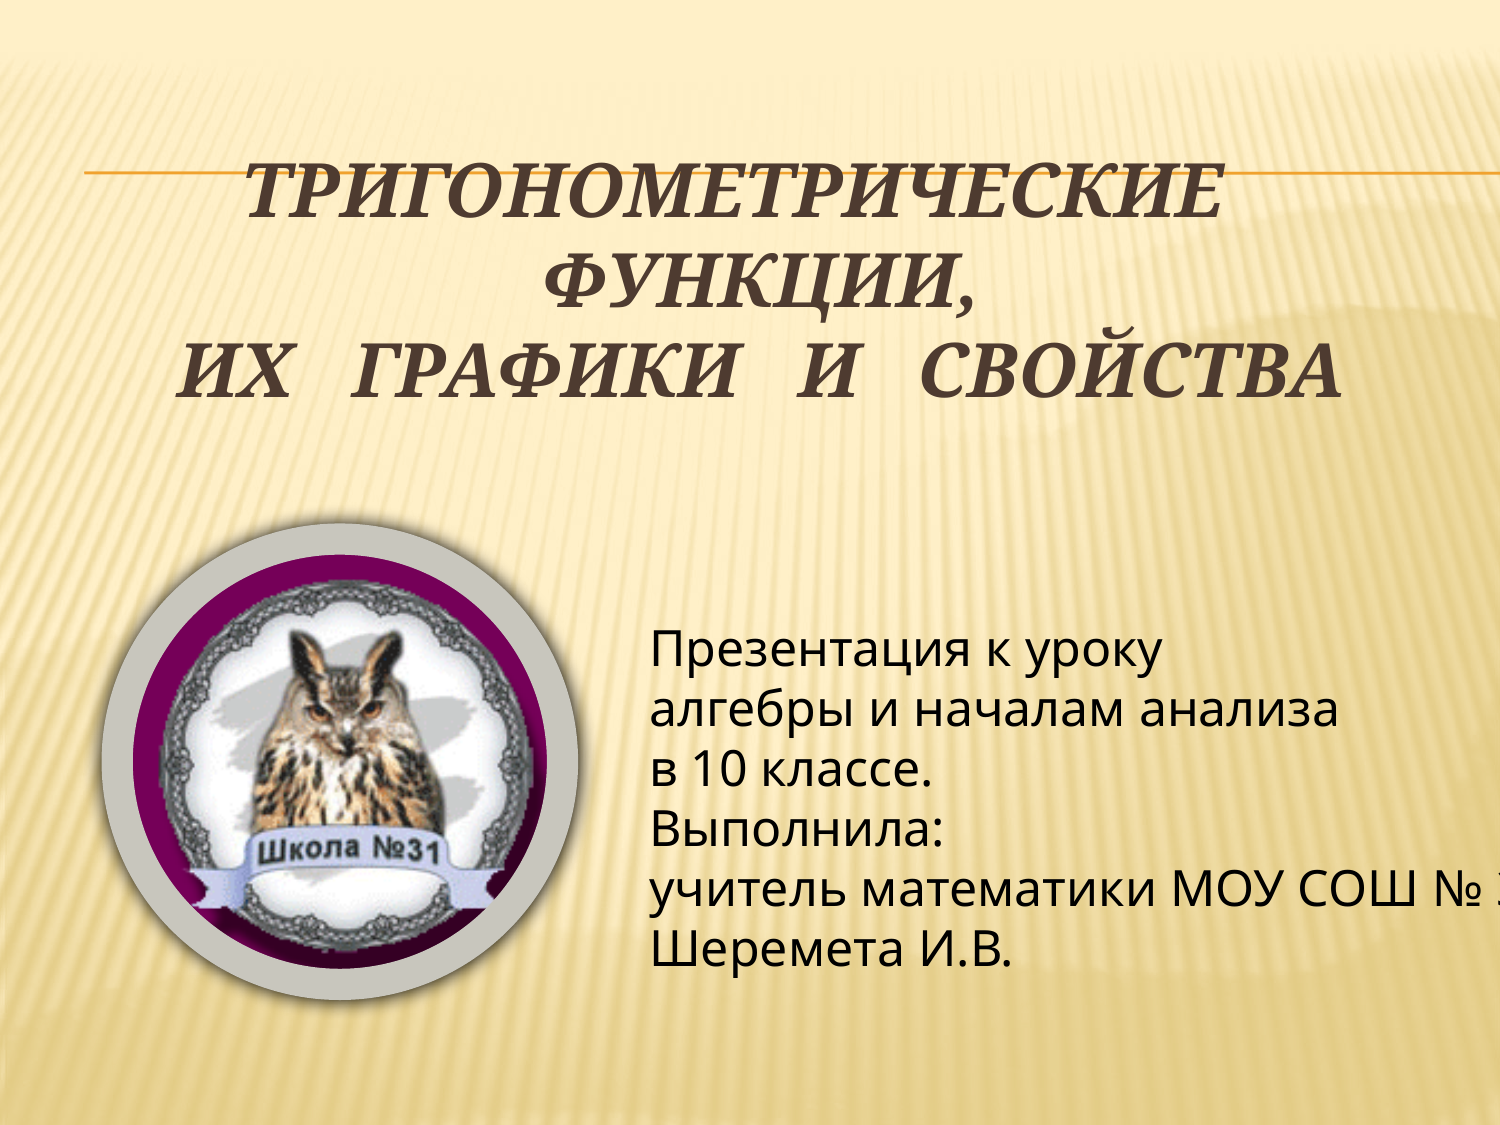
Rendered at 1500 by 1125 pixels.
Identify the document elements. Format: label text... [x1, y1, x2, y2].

text_box Презентация к уроку алгебры и началам анализа в 10 классе. Выполнила: учитель математики МОУ СОШ № 31 Шеремета И.В. [634, 609, 1500, 985]
picture [116, 538, 563, 985]
title Тригонометрические функции, их графики и свойства [49, 75, 1475, 481]
